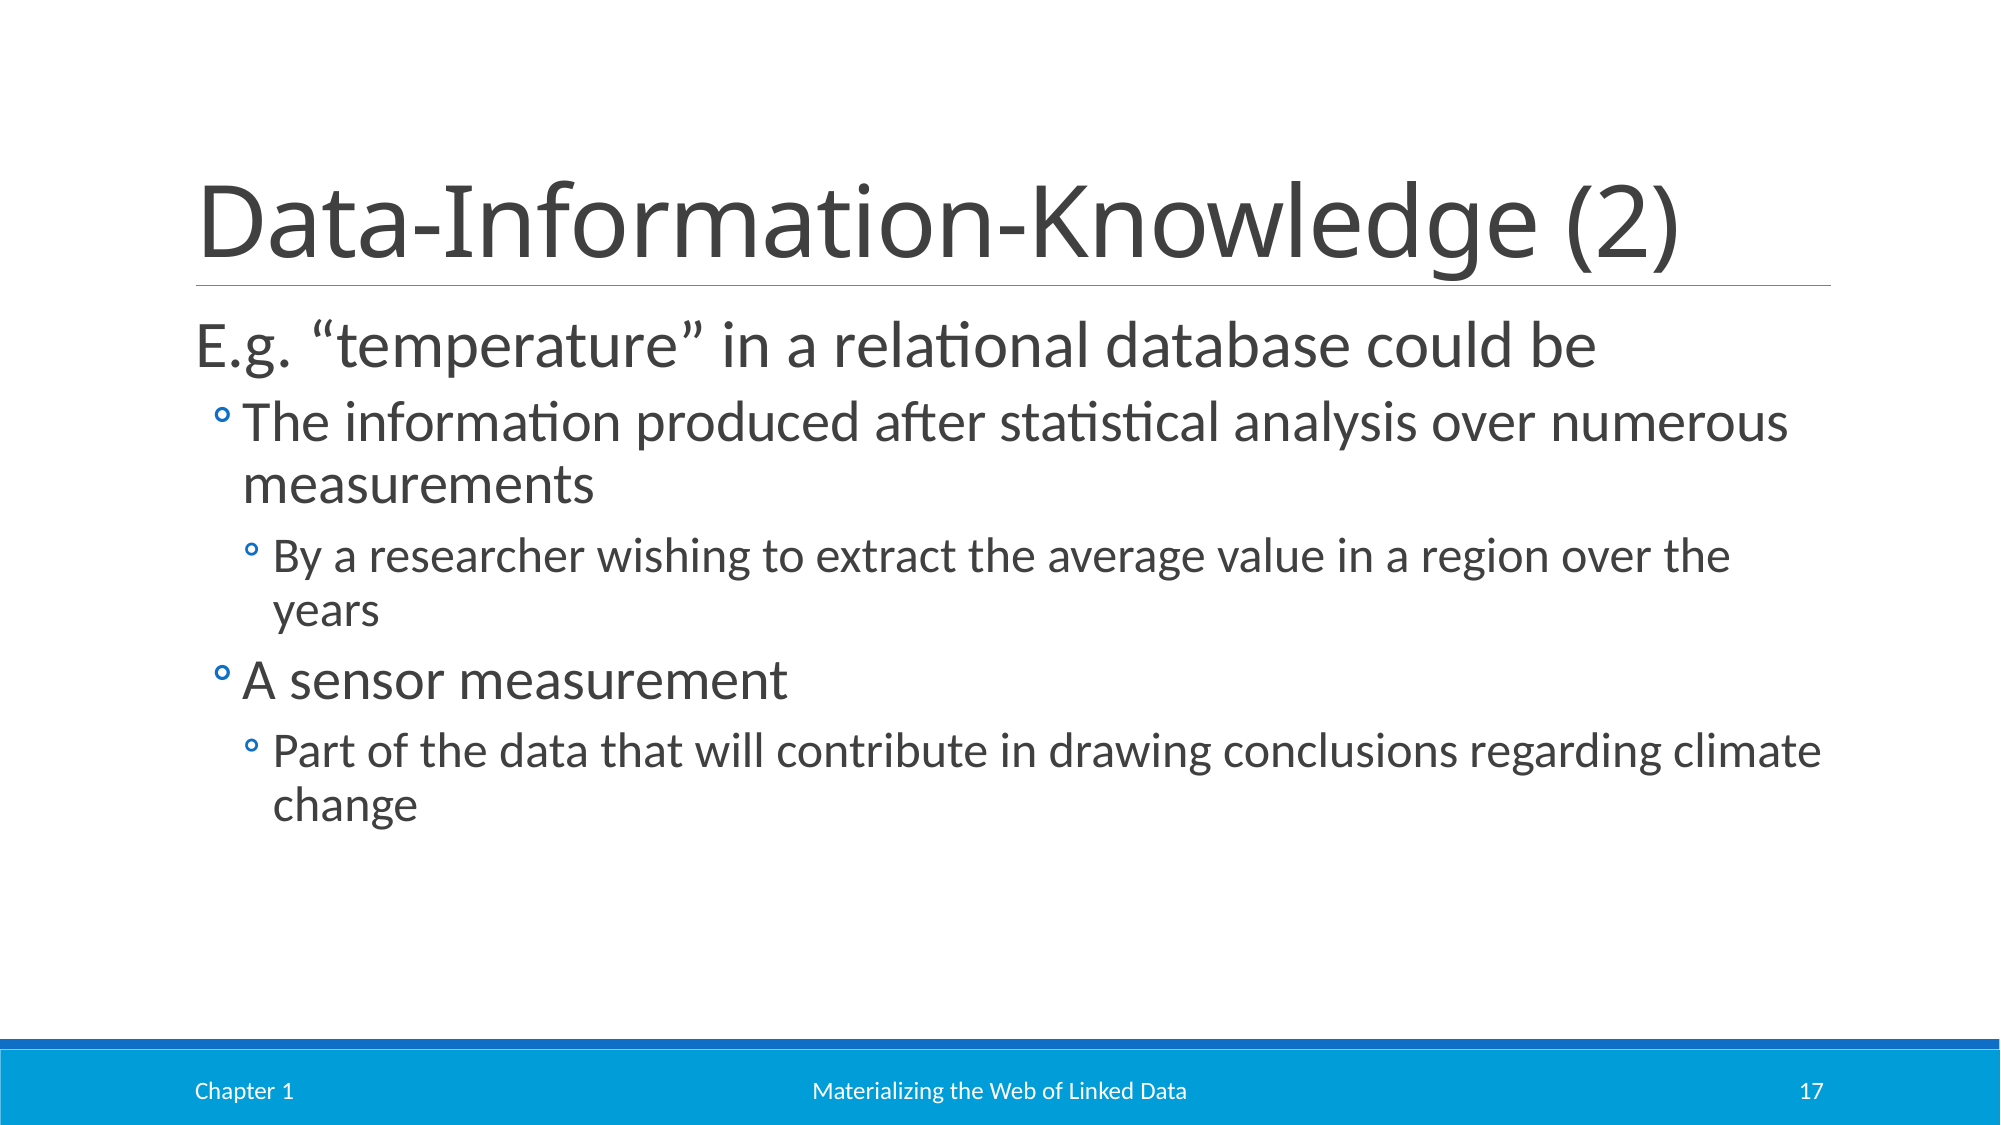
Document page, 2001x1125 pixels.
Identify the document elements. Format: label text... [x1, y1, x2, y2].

list E.g. “temperature” in a relational database could be The information produced after statistical analysis over numerous measurements By a researcher wishing to extract the average value in a region over the years A sensor measurement Part of the data that will contribute in drawing conclusions regarding climate change [180, 302, 1830, 963]
footer Materializing the Web of Linked Data [604, 1059, 1396, 1120]
title Data-Information-Knowledge (2) [180, 47, 1830, 285]
slide_number 17 [1624, 1059, 1840, 1120]
slide_number Chapter 1 [180, 1059, 586, 1120]
